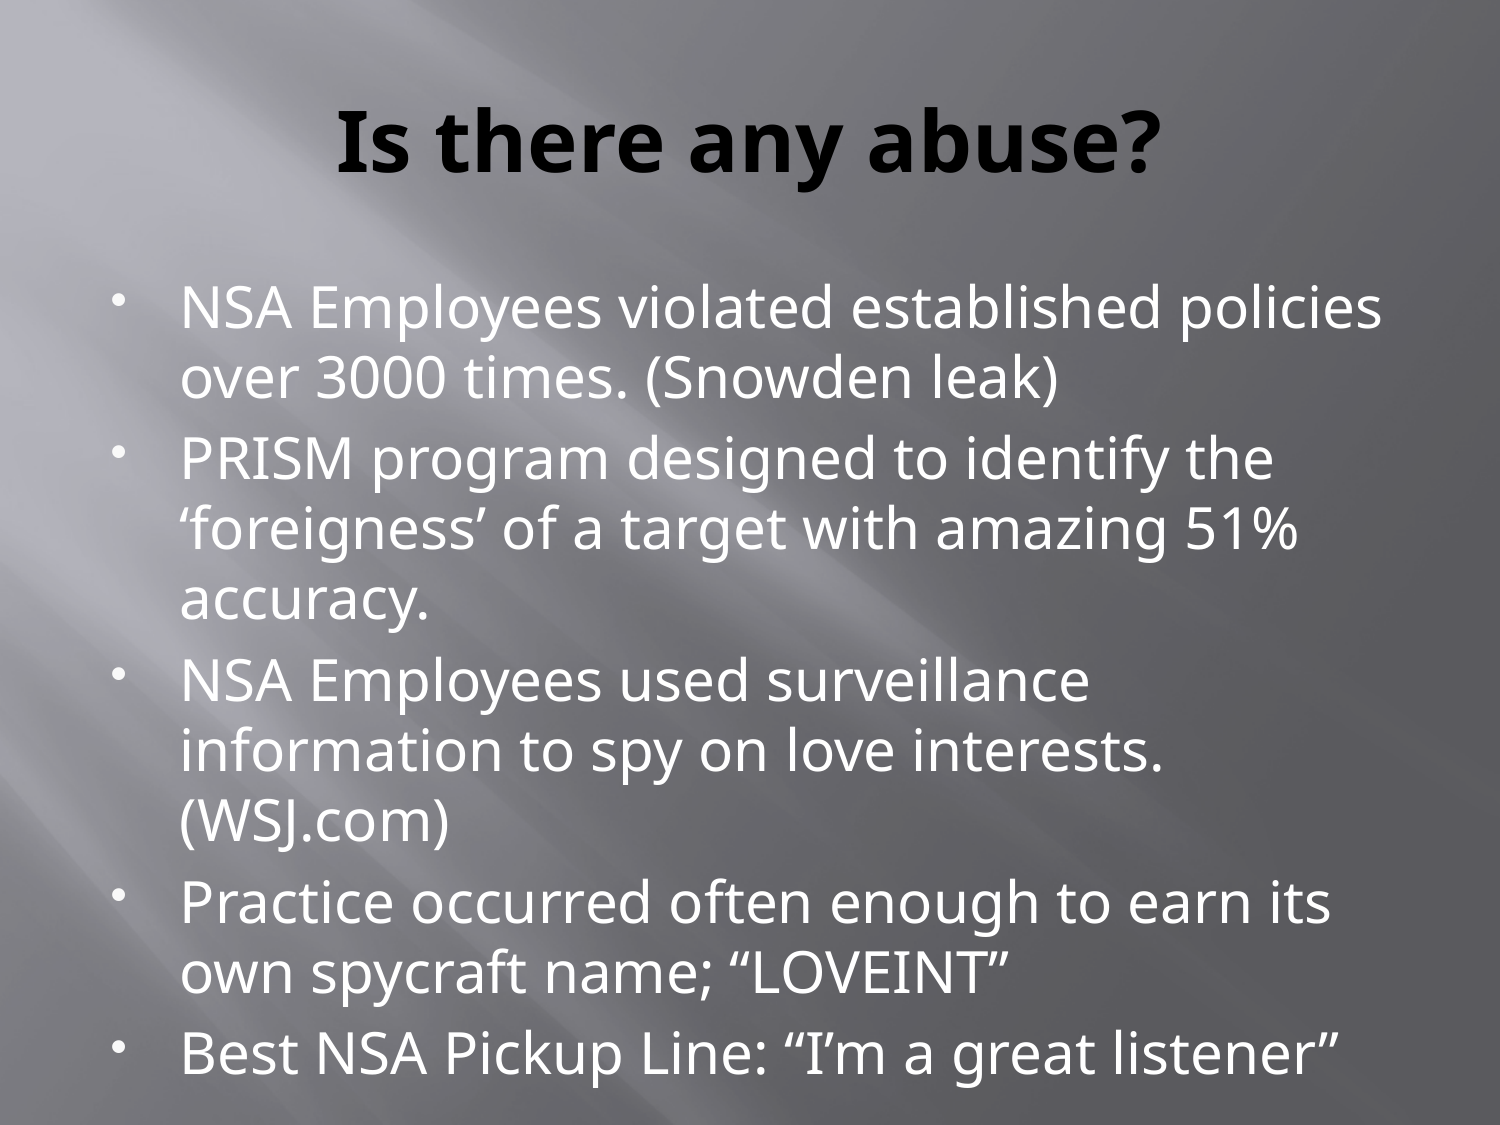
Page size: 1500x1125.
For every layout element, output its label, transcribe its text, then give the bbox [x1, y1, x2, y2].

title Is there any abuse? [75, 45, 1425, 233]
list NSA Employees violated established policies over 3000 times. (Snowden leak) PRISM program designed to identify the ‘foreigness’ of a target with amazing 51% accuracy. NSA Employees used surveillance information to spy on love interests. (WSJ.com) Practice occurred often enough to earn its own spycraft name; “LOVEINT” Best NSA Pickup Line: “I’m a great listener” [75, 262, 1425, 1035]
